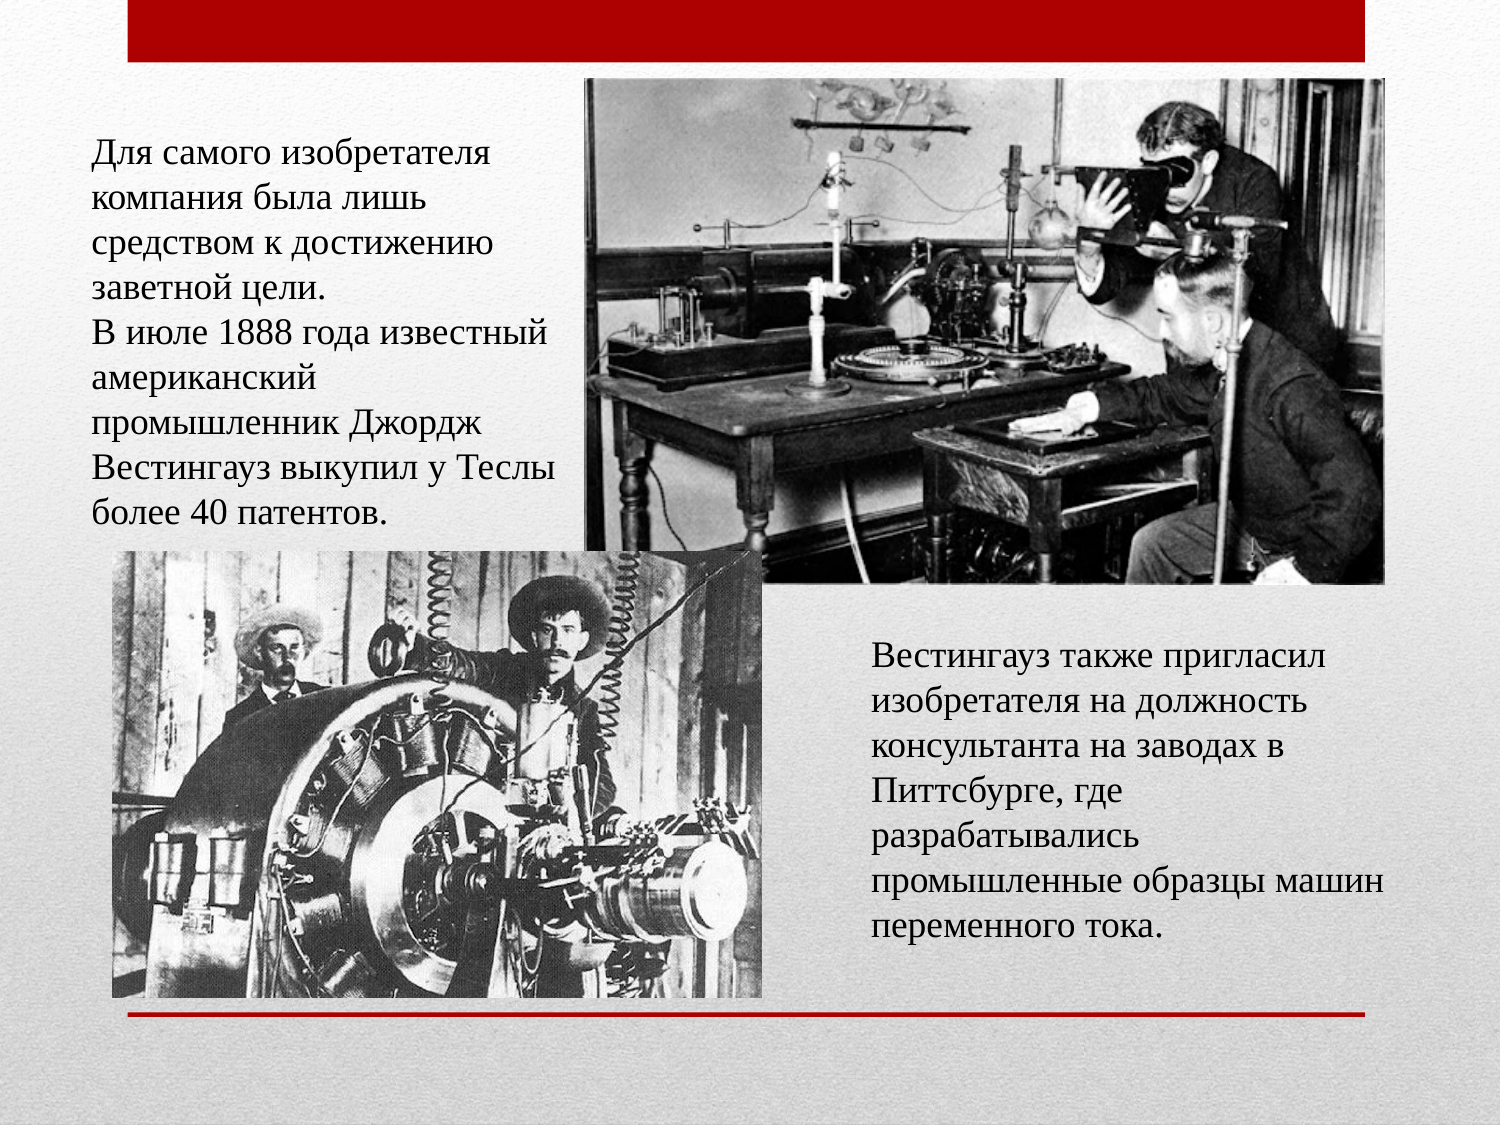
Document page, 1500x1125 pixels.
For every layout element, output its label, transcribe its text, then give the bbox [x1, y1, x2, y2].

picture [111, 77, 1386, 998]
text_box Вестингауз также пригласил изобретателя на должность консультанта на заводах в Питтсбурге, где разрабатывались промышленные образцы машин переменного тока. [856, 622, 1400, 953]
text_box Для самого изобретателя компания была лишь средством к достижению заветной цели. В июле 1888 года известный американский промышленник Джордж Вестингауз выкупил у Теслы более 40 патентов. [76, 119, 573, 539]
